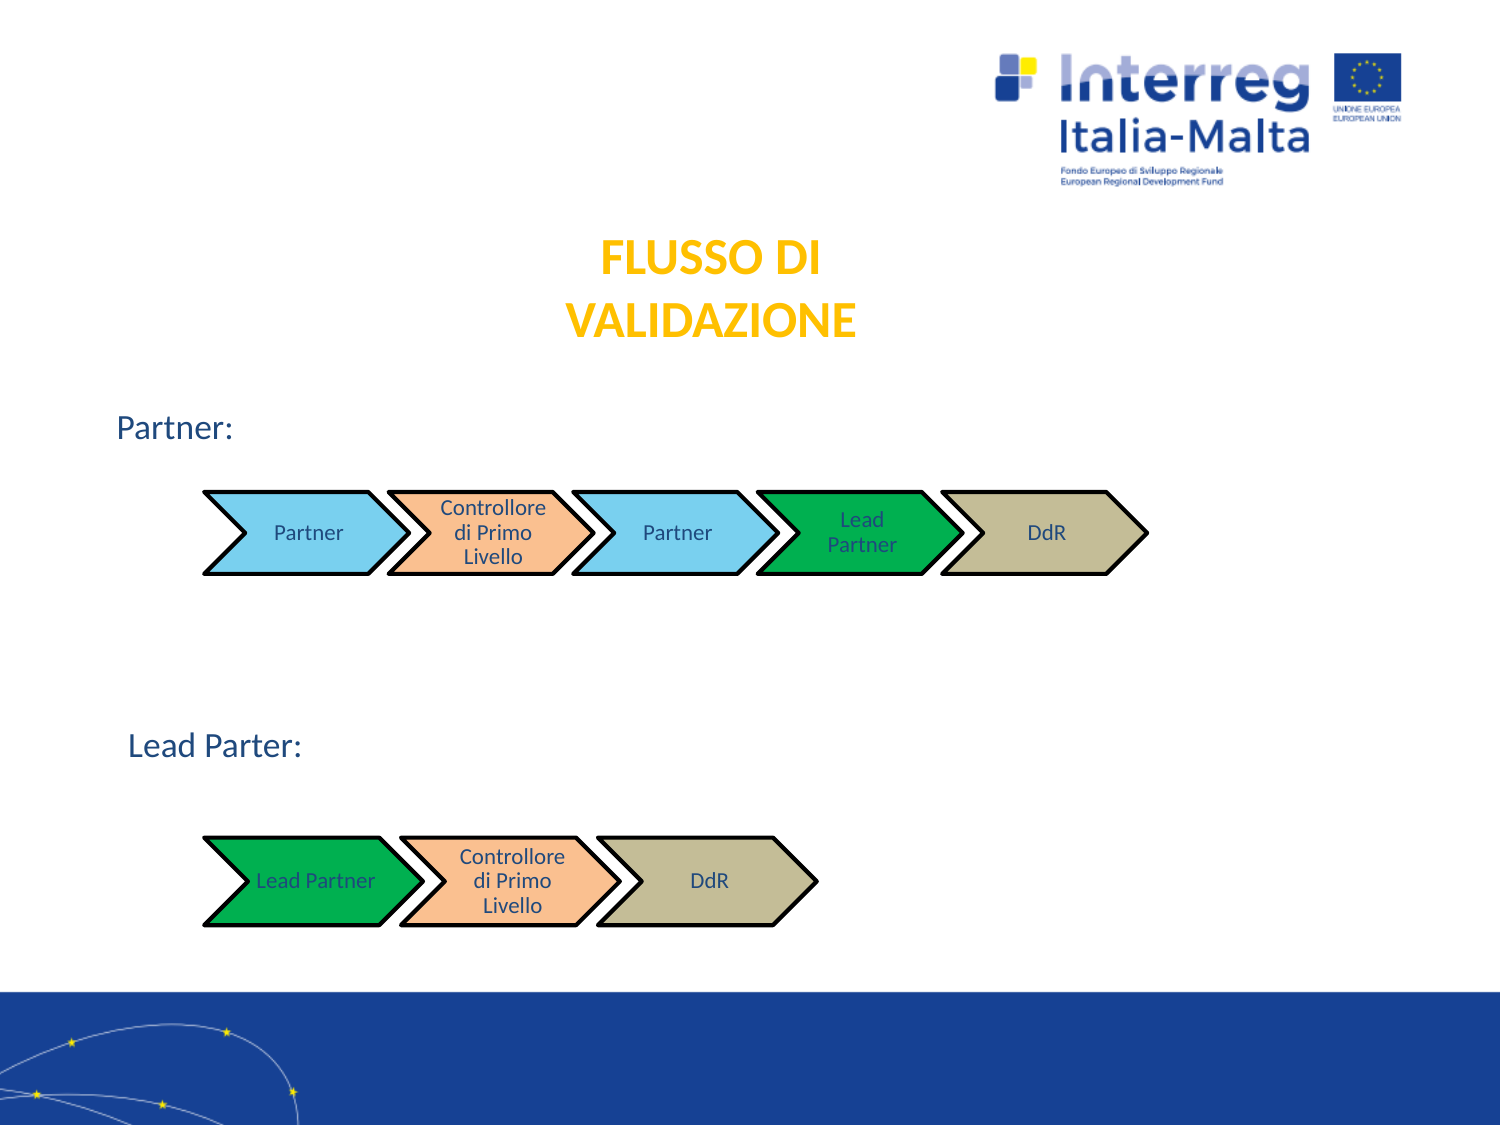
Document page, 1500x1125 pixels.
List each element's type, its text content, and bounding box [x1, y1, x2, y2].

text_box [203, 444, 1148, 622]
text_box Partner: [103, 397, 248, 453]
text_box Lead Parter: [115, 715, 317, 772]
text_box FLUSSO DI VALIDAZIONE [467, 216, 955, 355]
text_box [203, 810, 818, 953]
